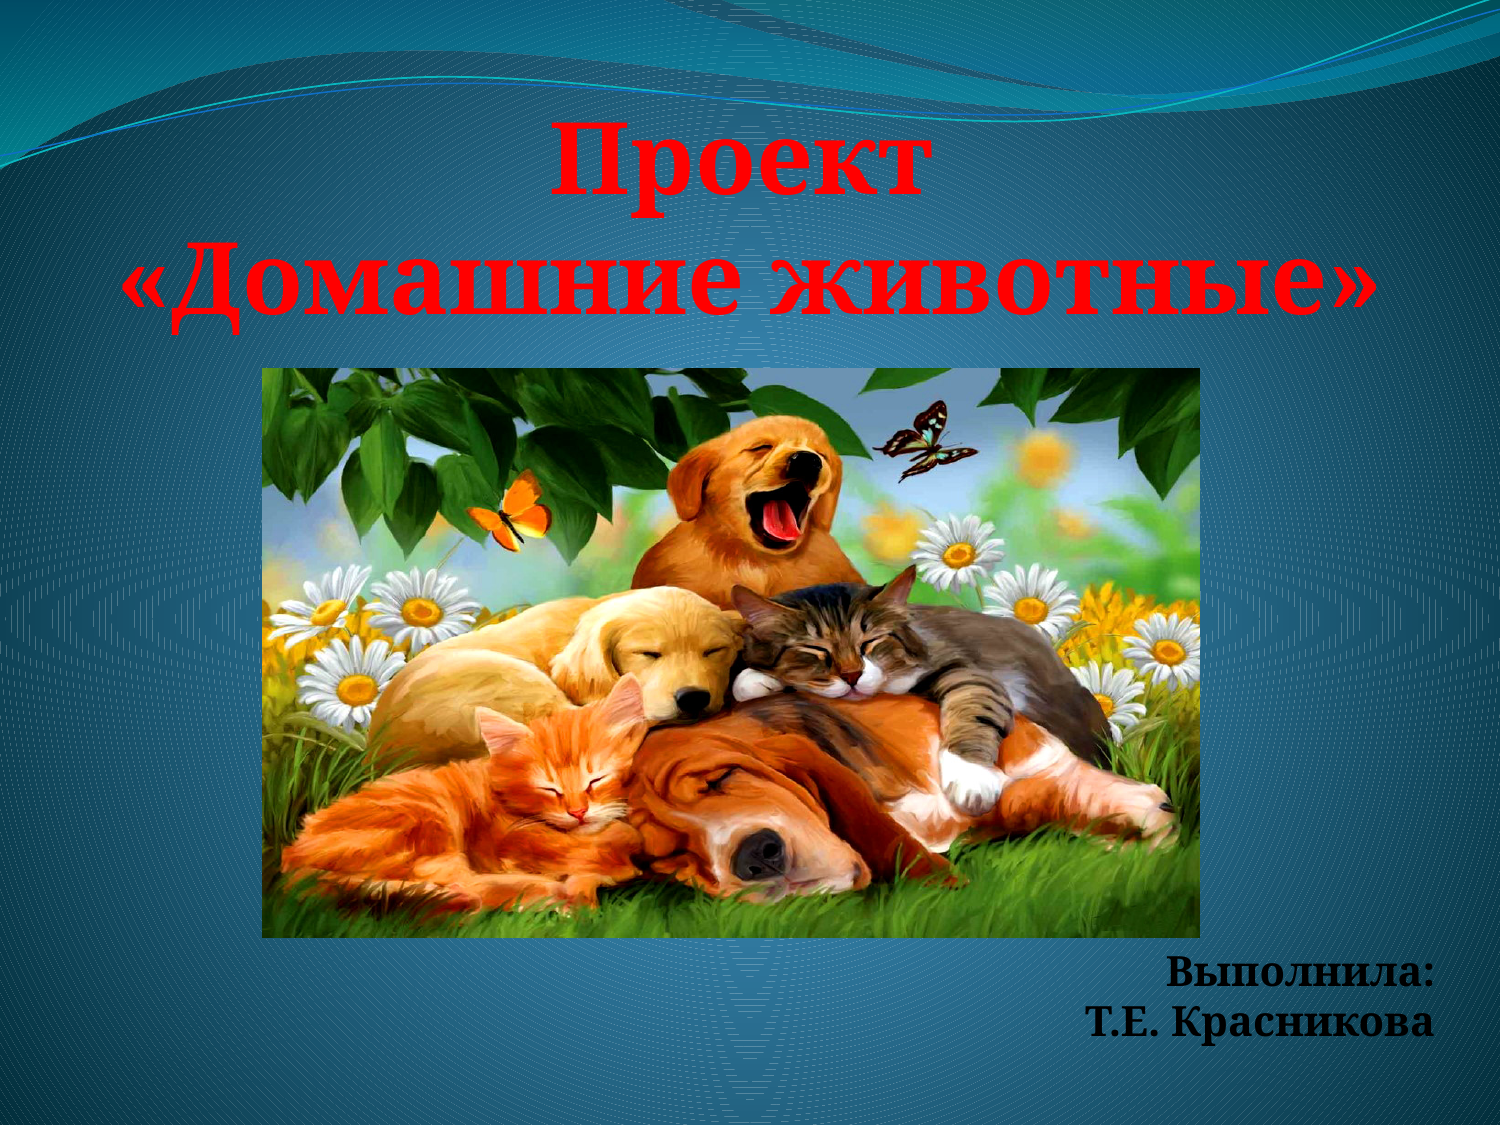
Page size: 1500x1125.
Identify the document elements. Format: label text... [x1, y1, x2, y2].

text_box Выполнила: Т.Е. Красникова [975, 937, 1450, 1053]
picture [262, 368, 1201, 938]
text_box Проект «Домашние животные» [50, 87, 1450, 343]
